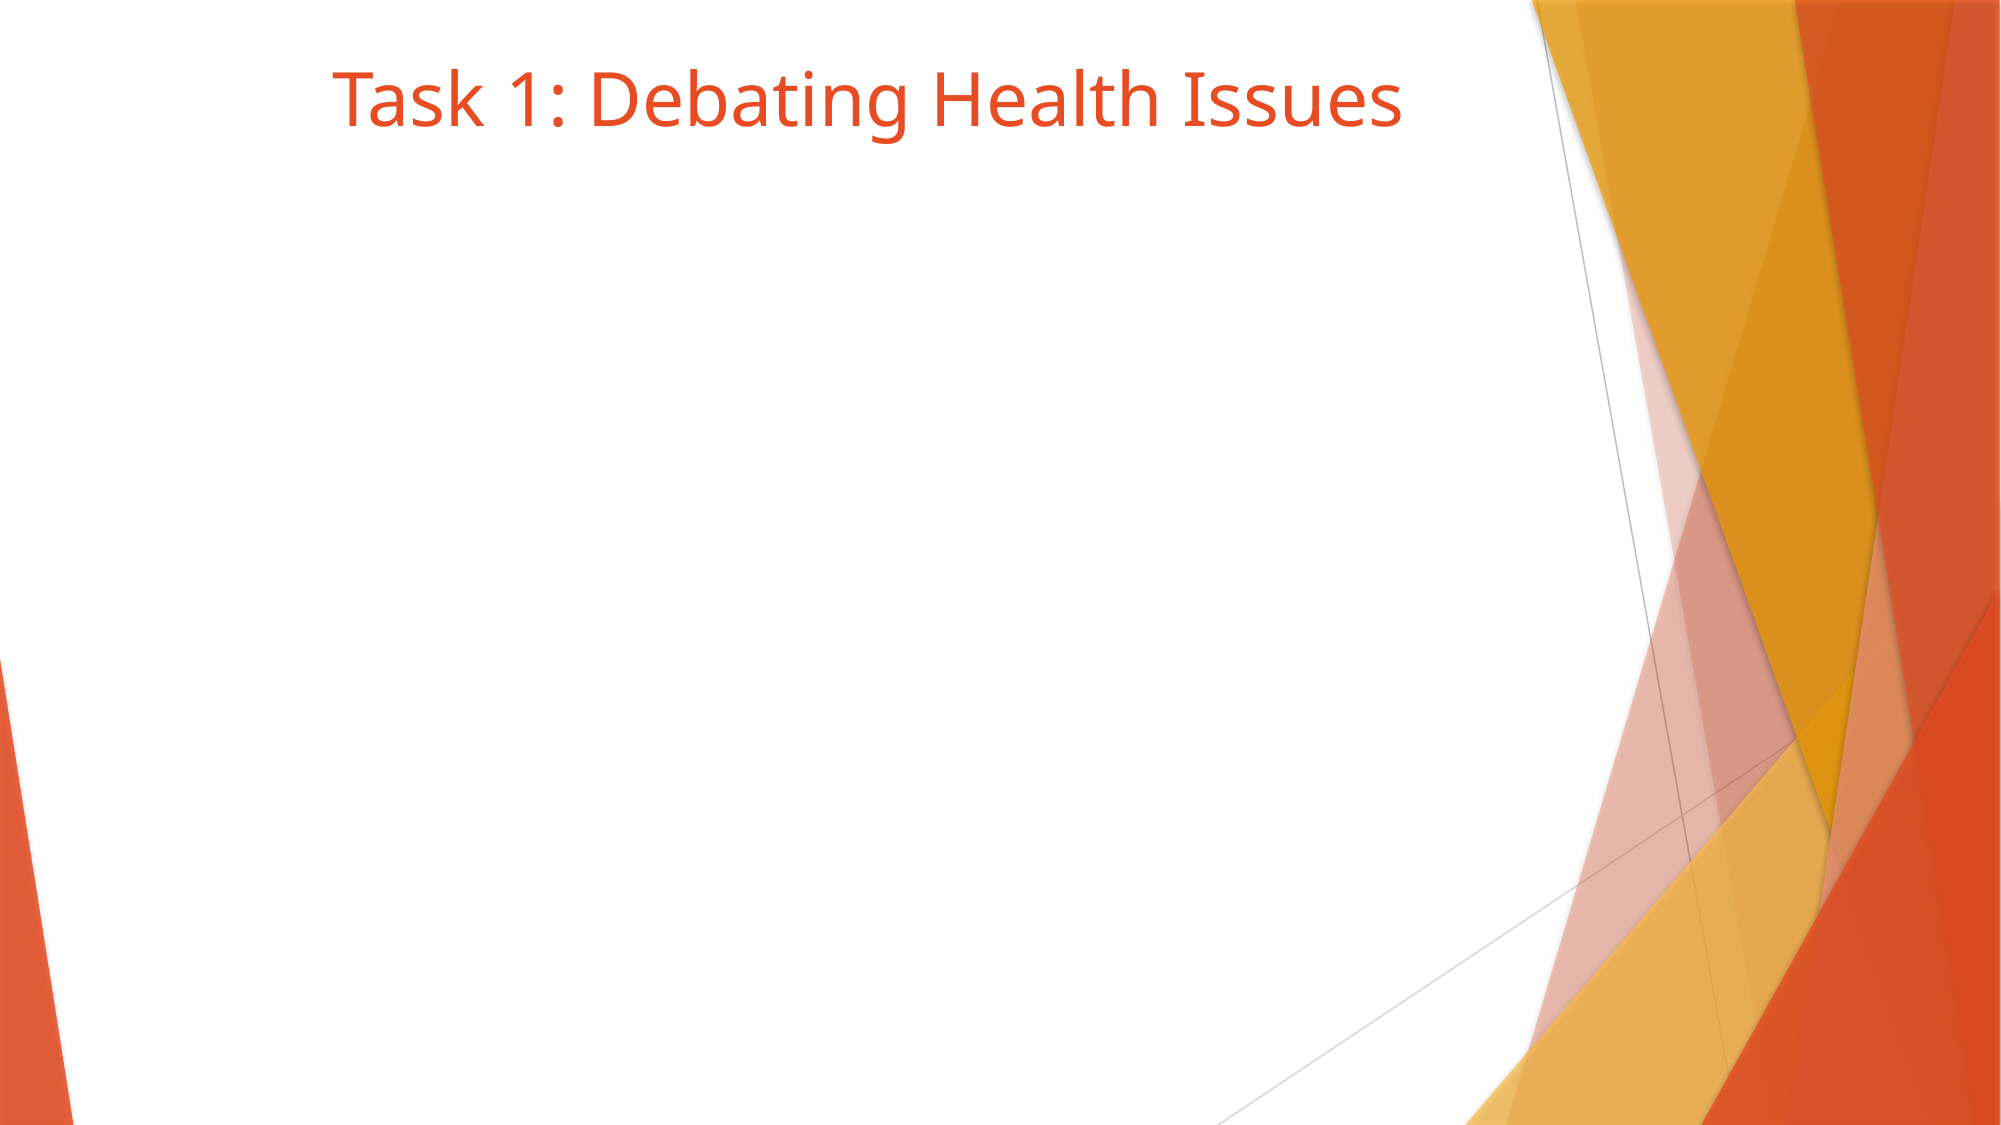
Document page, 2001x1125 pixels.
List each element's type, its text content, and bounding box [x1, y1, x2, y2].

text_box [109, 187, 1732, 373]
title Task 1: Debating Health Issues [152, 43, 1604, 168]
